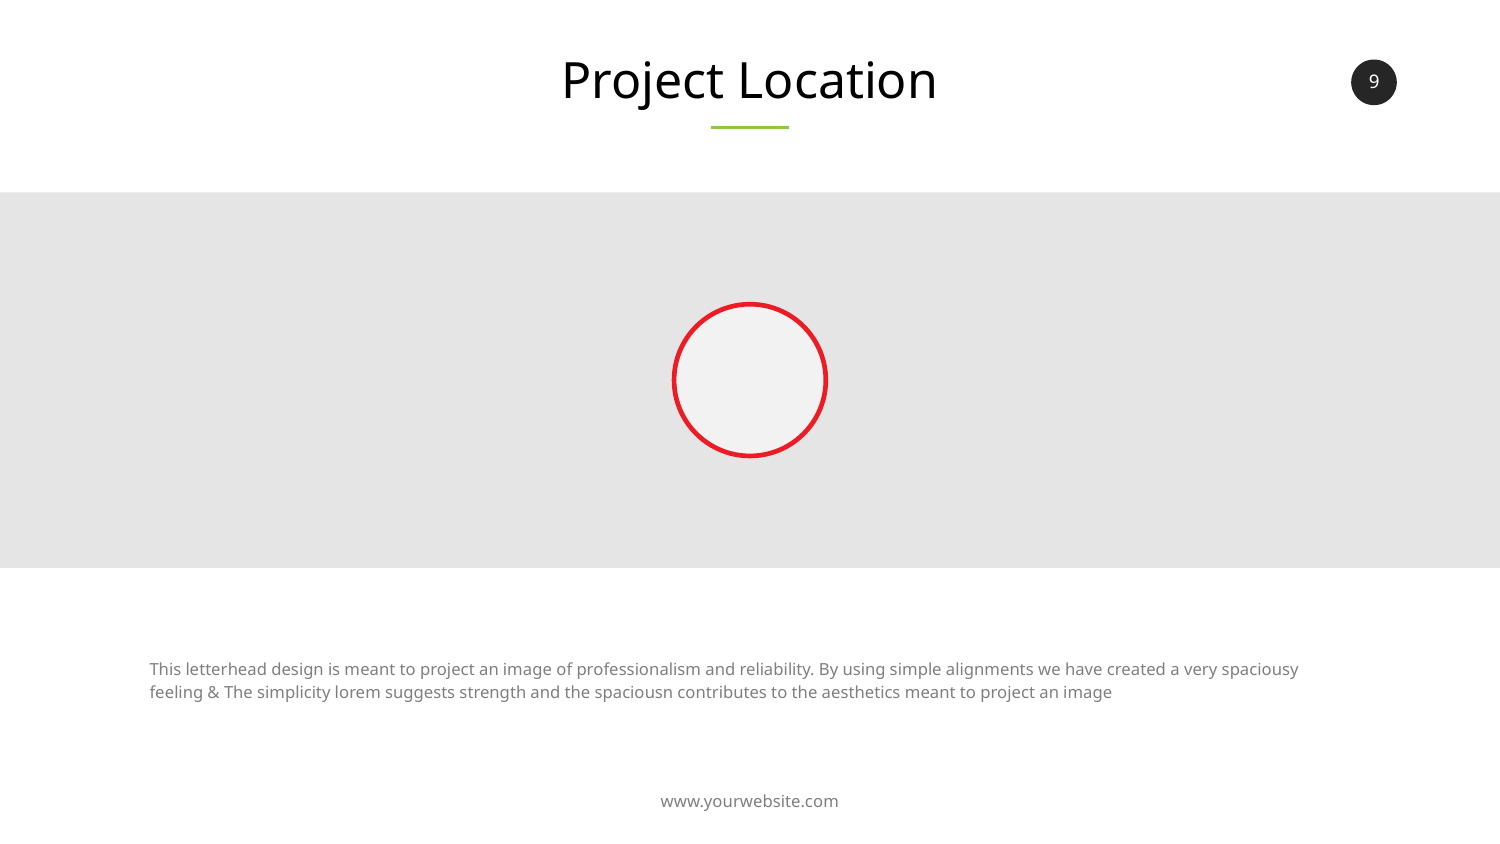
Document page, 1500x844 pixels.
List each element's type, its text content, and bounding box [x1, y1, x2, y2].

picture [0, 192, 1500, 569]
title Project Location [308, 40, 1192, 125]
text_box This letterhead design is meant to project an image of professionalism and reliability. By using simple alignments we have created a very spaciousy feeling & The simplicity lorem suggests strength and the spaciousn contributes to the aesthetics meant to project an image [149, 642, 1351, 714]
slide_number ‹#› [1353, 64, 1395, 102]
footer www.yourwebsite.com [582, 778, 918, 824]
